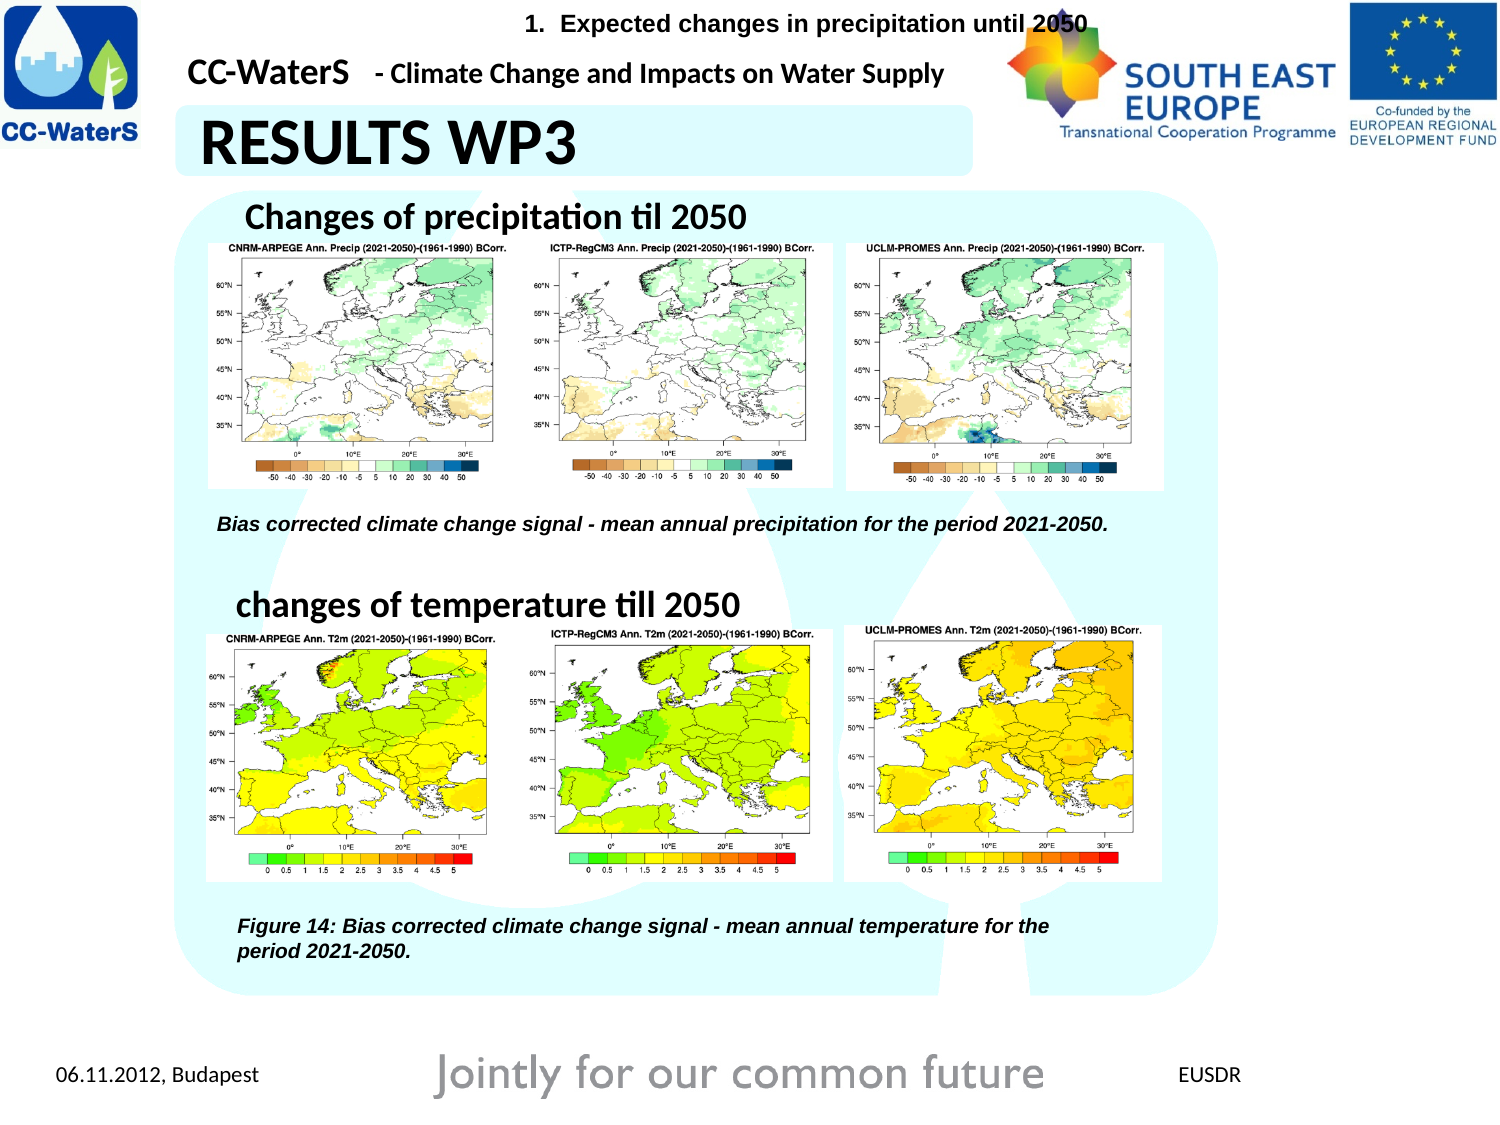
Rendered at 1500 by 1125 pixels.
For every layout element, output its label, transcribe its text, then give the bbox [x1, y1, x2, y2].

text_box Changes of precipitation til 2050 [230, 184, 1187, 245]
text_box Figure 14: Bias corrected climate change signal - mean annual temperature for the period 2021-2050. [222, 905, 1071, 971]
picture [527, 629, 834, 882]
text_box RESULTS WP3 [185, 90, 593, 185]
text_box Bias corrected climate change signal - mean annual precipitation for the period 2021-2050. [202, 503, 1124, 544]
picture [0, 75, 141, 149]
picture [206, 634, 515, 882]
picture [844, 625, 1162, 882]
picture [433, 1054, 1043, 1099]
picture [1007, 75, 1336, 141]
picture [208, 243, 526, 489]
picture [1347, 75, 1500, 148]
text_box changes of temperature till 2050 [212, 572, 1105, 633]
picture [530, 243, 833, 488]
picture [846, 243, 1164, 491]
text_box [0, 0, 1500, 75]
